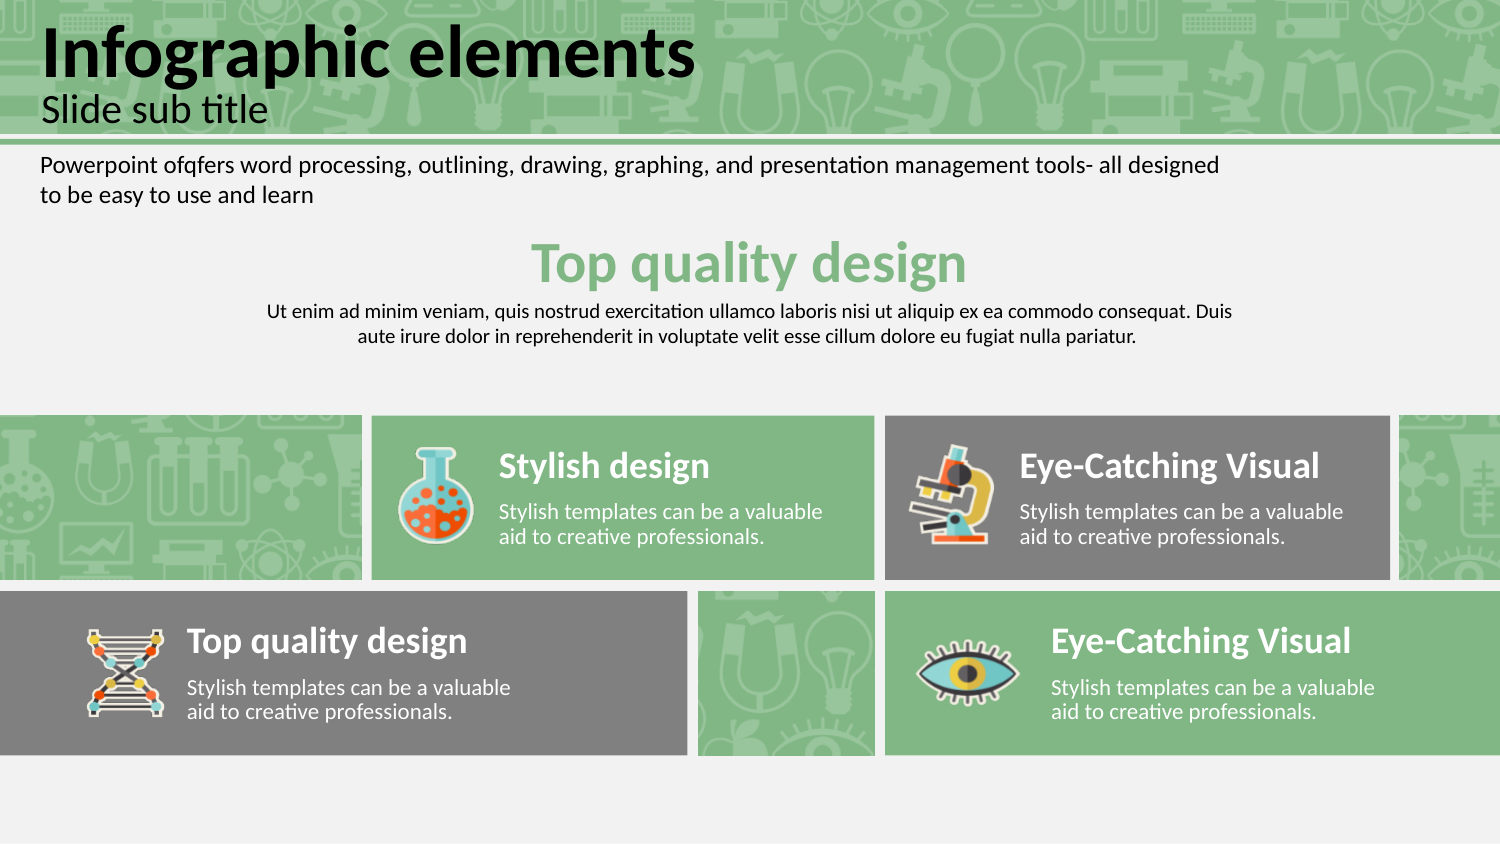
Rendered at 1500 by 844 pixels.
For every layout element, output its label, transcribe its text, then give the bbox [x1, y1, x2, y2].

text_box [883, 589, 1500, 757]
text_box Ut enim ad minim veniam, quis nostrud exercitation ullamco laboris nisi ut aliquip ex ea commodo consequat. Duis aute irure dolor in reprehenderit in voluptate velit esse cillum dolore eu fugiat nulla pariatur. [260, 297, 1240, 348]
picture [1399, 415, 1500, 581]
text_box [1050, 621, 1385, 726]
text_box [498, 445, 833, 551]
text_box [370, 414, 877, 582]
text_box Top quality design [388, 223, 1112, 294]
picture [395, 447, 478, 549]
picture [904, 444, 997, 552]
picture [0, 0, 1500, 134]
list Infographic elements [41, 19, 1365, 108]
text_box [186, 621, 521, 726]
picture [913, 637, 1022, 709]
picture [697, 590, 875, 756]
picture [82, 627, 167, 720]
list Slide sub title [41, 108, 1365, 146]
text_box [1019, 445, 1354, 551]
picture [0, 415, 362, 581]
text_box Powerpoint ofqfers word processing, outlining, drawing, graphing, and presentation management tools- all designed to be easy to use and learn [40, 148, 1247, 209]
text_box [0, 589, 690, 757]
text_box [883, 414, 1392, 582]
